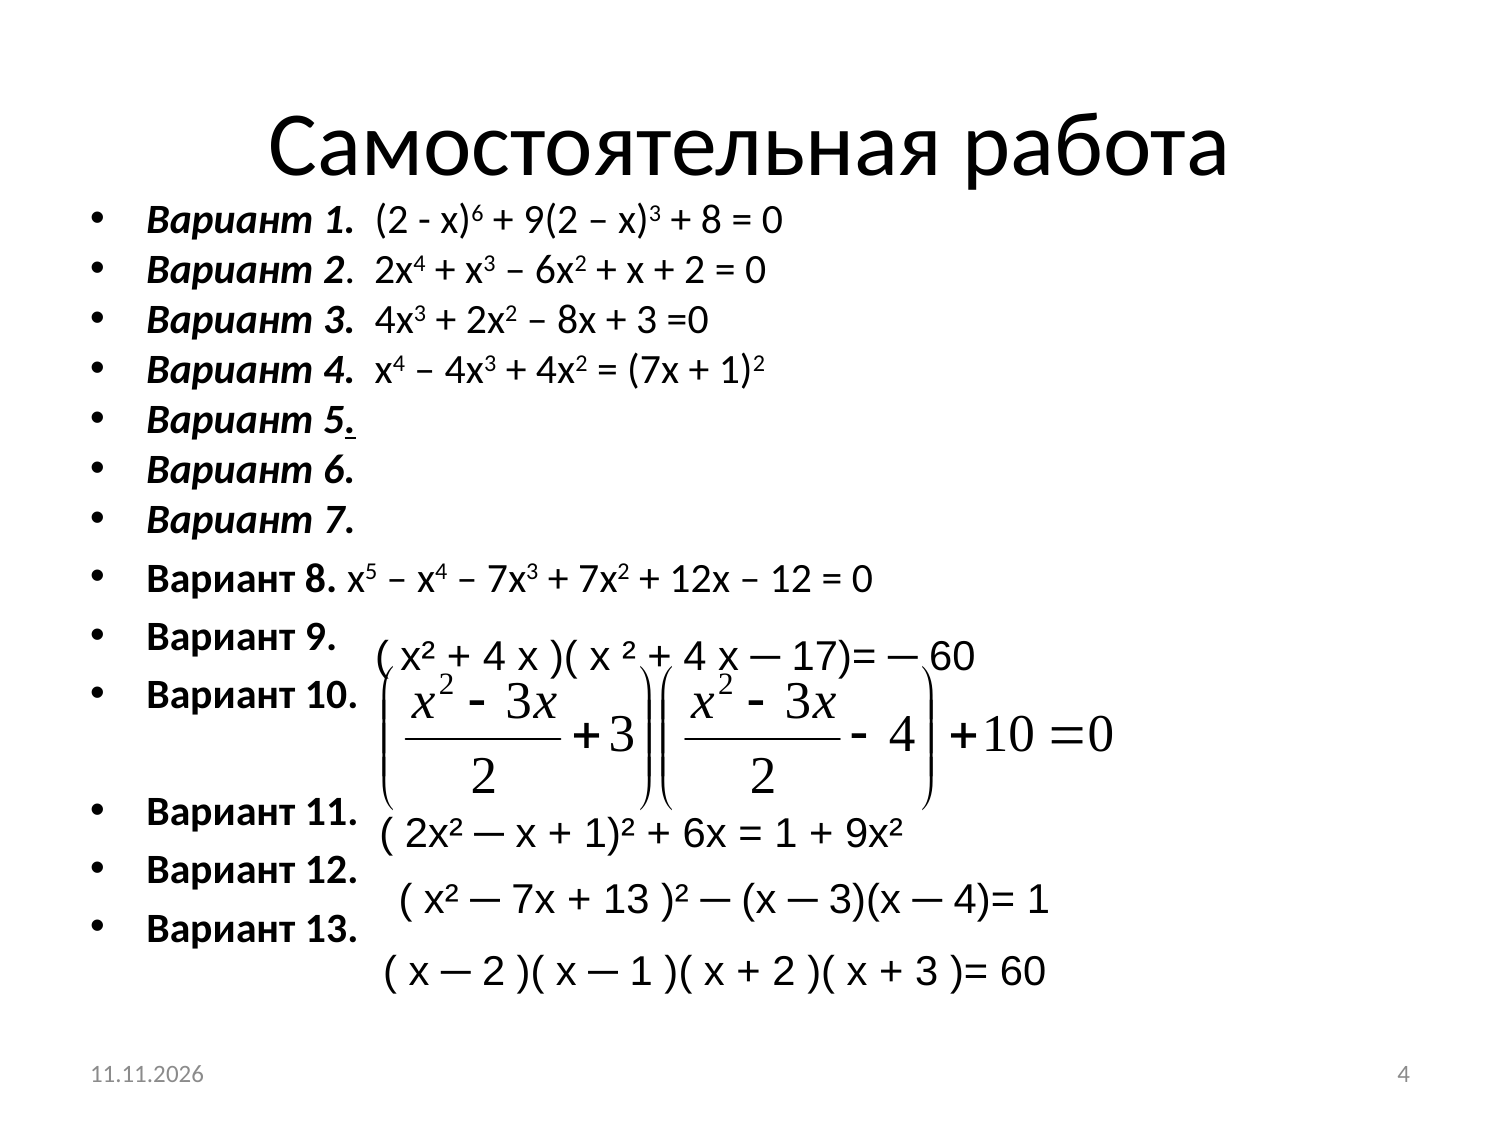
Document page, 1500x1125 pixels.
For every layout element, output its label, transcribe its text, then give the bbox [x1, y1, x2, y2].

text_box ( х² ─ 7х + 13 )² ─ (х ─ 3)(х ─ 4)= 1 [383, 864, 1310, 930]
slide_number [75, 1042, 425, 1103]
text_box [371, 654, 1122, 824]
text_box ( 2х² ─ х + 1)² + 6х = 1 + 9х² [364, 798, 1138, 864]
text_box ( х ─ 2 )( х ─ 1 )( х + 2 )( х + 3 )= 60 [368, 936, 1447, 1001]
title Самостоятельная работа [75, 45, 1425, 233]
text_box ( х² + 4 х )( х ² + 4 х ─ 17)= ─ 60 [360, 621, 1251, 687]
slide_number 4 [1074, 1042, 1425, 1103]
